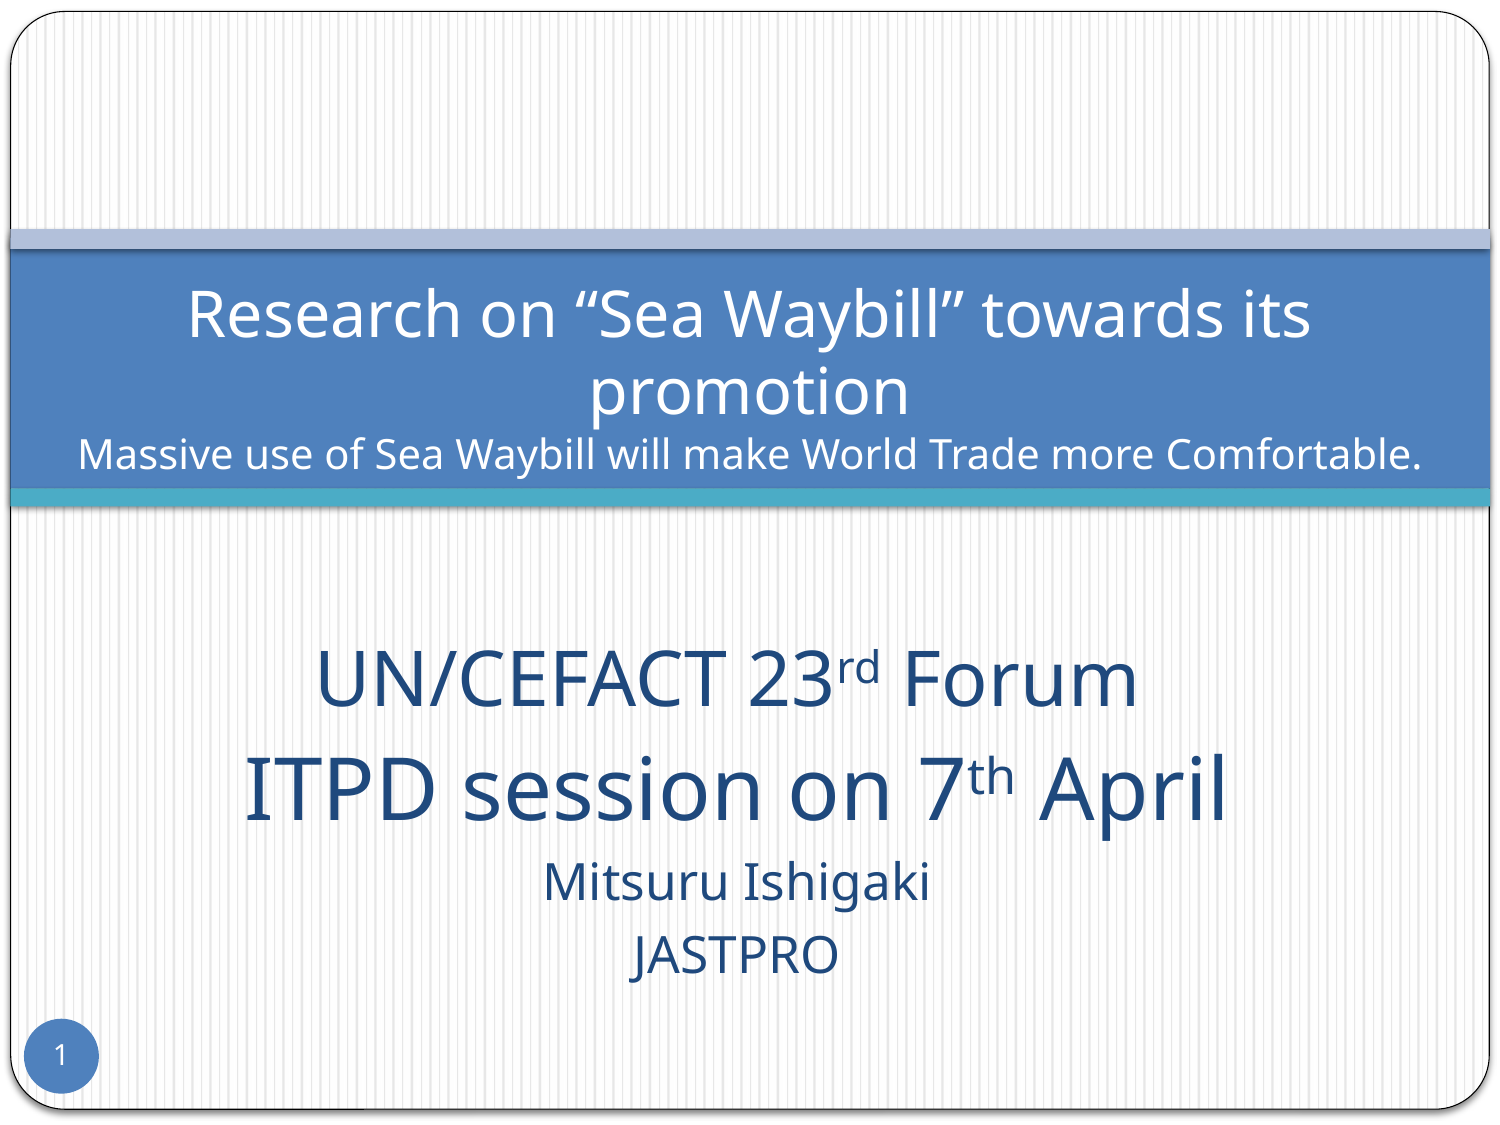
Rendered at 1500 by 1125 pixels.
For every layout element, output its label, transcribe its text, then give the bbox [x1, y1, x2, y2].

subtitle UN/CEFACT 23rd Forum ITPD session on 7th April Mitsuru Ishigaki JASTPRO [212, 621, 1263, 1024]
title Research on “Sea Waybill” towards its promotion Massive use of Sea Waybill will make World Trade more Comfortable. [29, 208, 1471, 551]
slide_number 1 [23, 1018, 99, 1094]
